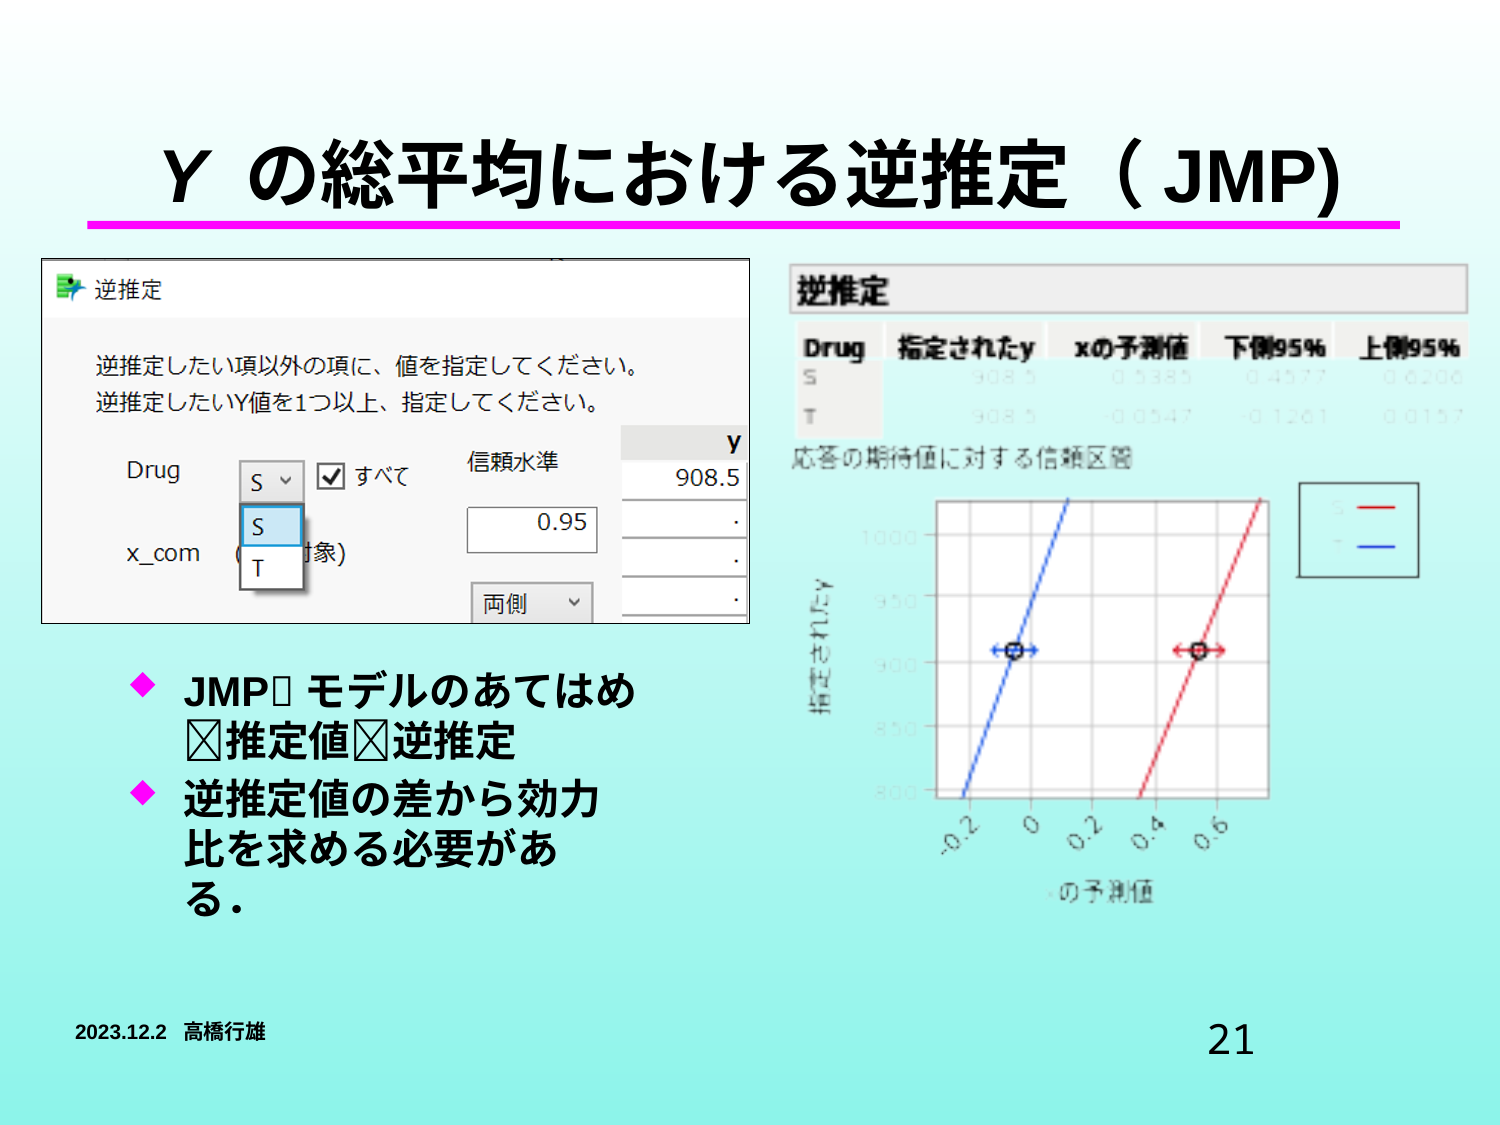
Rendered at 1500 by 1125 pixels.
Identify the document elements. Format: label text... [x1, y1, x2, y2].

list JMPモデルのあてはめ推定値逆推定 逆推定値の差から効力比を求める必要がある． [112, 656, 655, 941]
picture [41, 258, 750, 624]
picture [762, 258, 1476, 941]
title Y の総平均における逆推定（JMP) [112, 43, 1388, 225]
